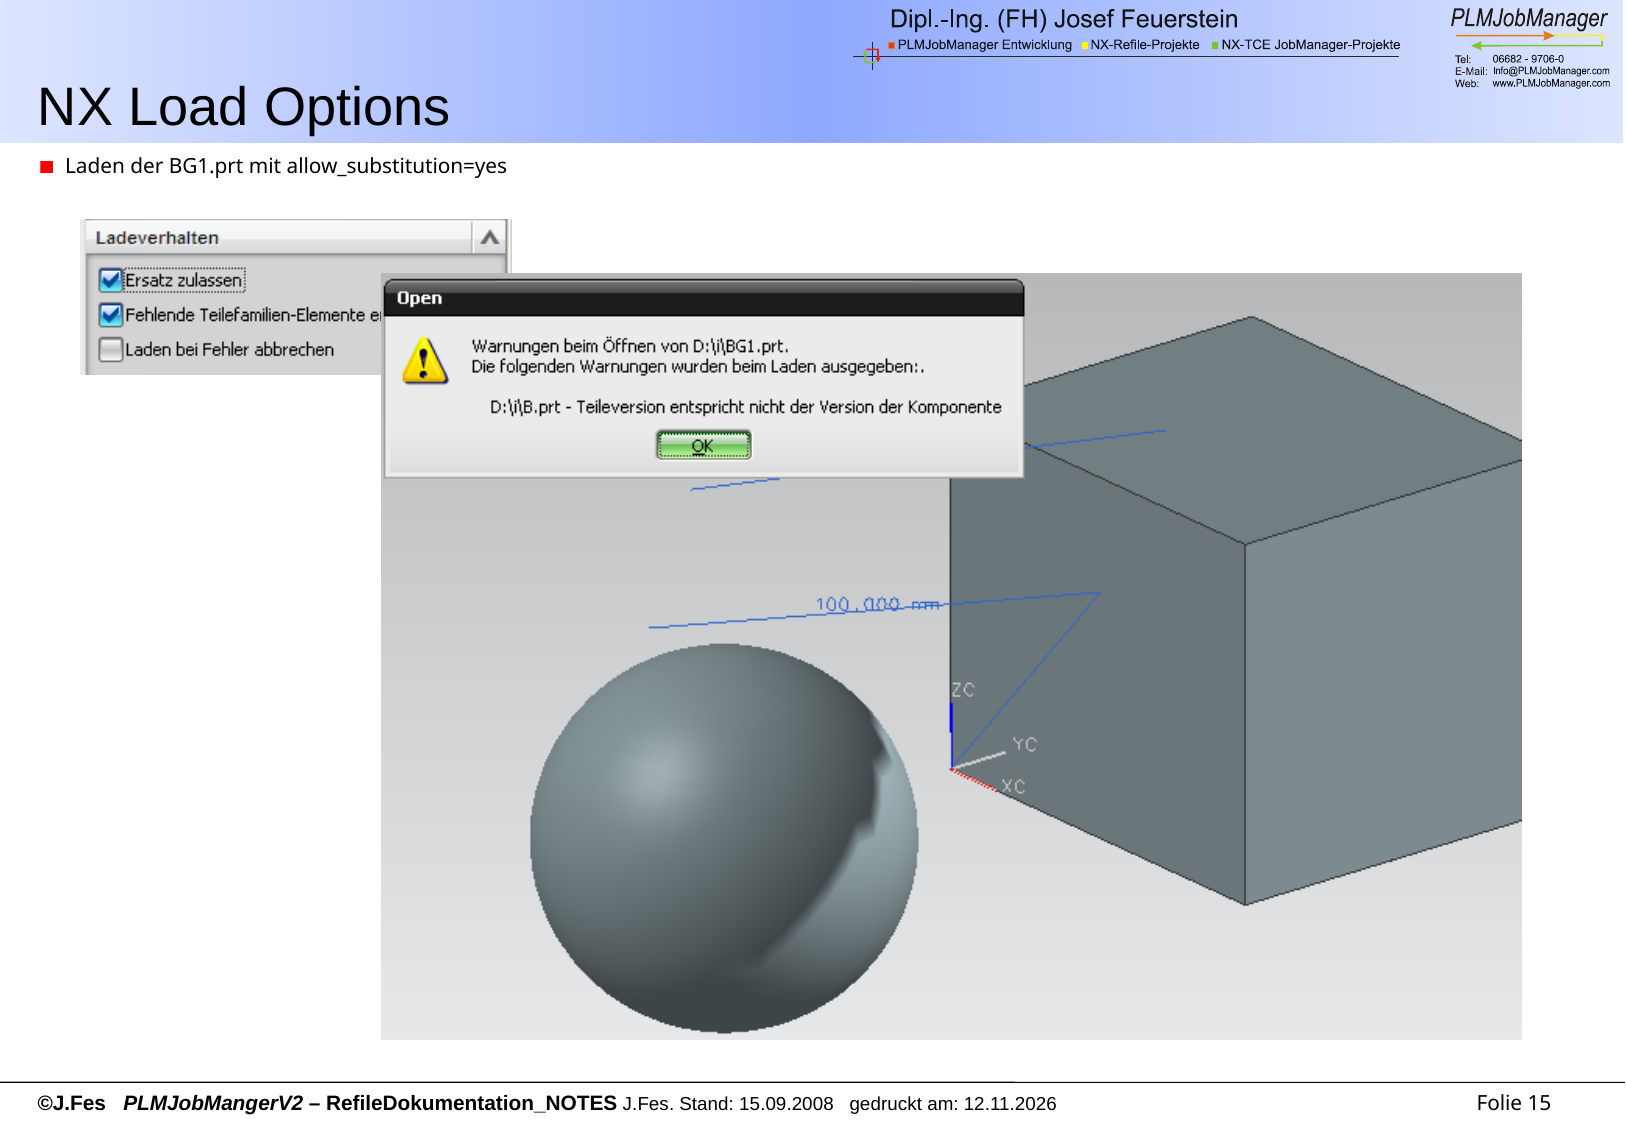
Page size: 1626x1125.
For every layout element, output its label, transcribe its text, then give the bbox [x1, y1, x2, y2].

list Laden der BG1.prt mit allow_substitution=yes [21, 152, 1600, 182]
title NX Load Options [21, 64, 1439, 143]
slide_number Folie 15 [1228, 1081, 1568, 1125]
picture [79, 219, 1522, 1040]
picture [37, 158, 53, 173]
